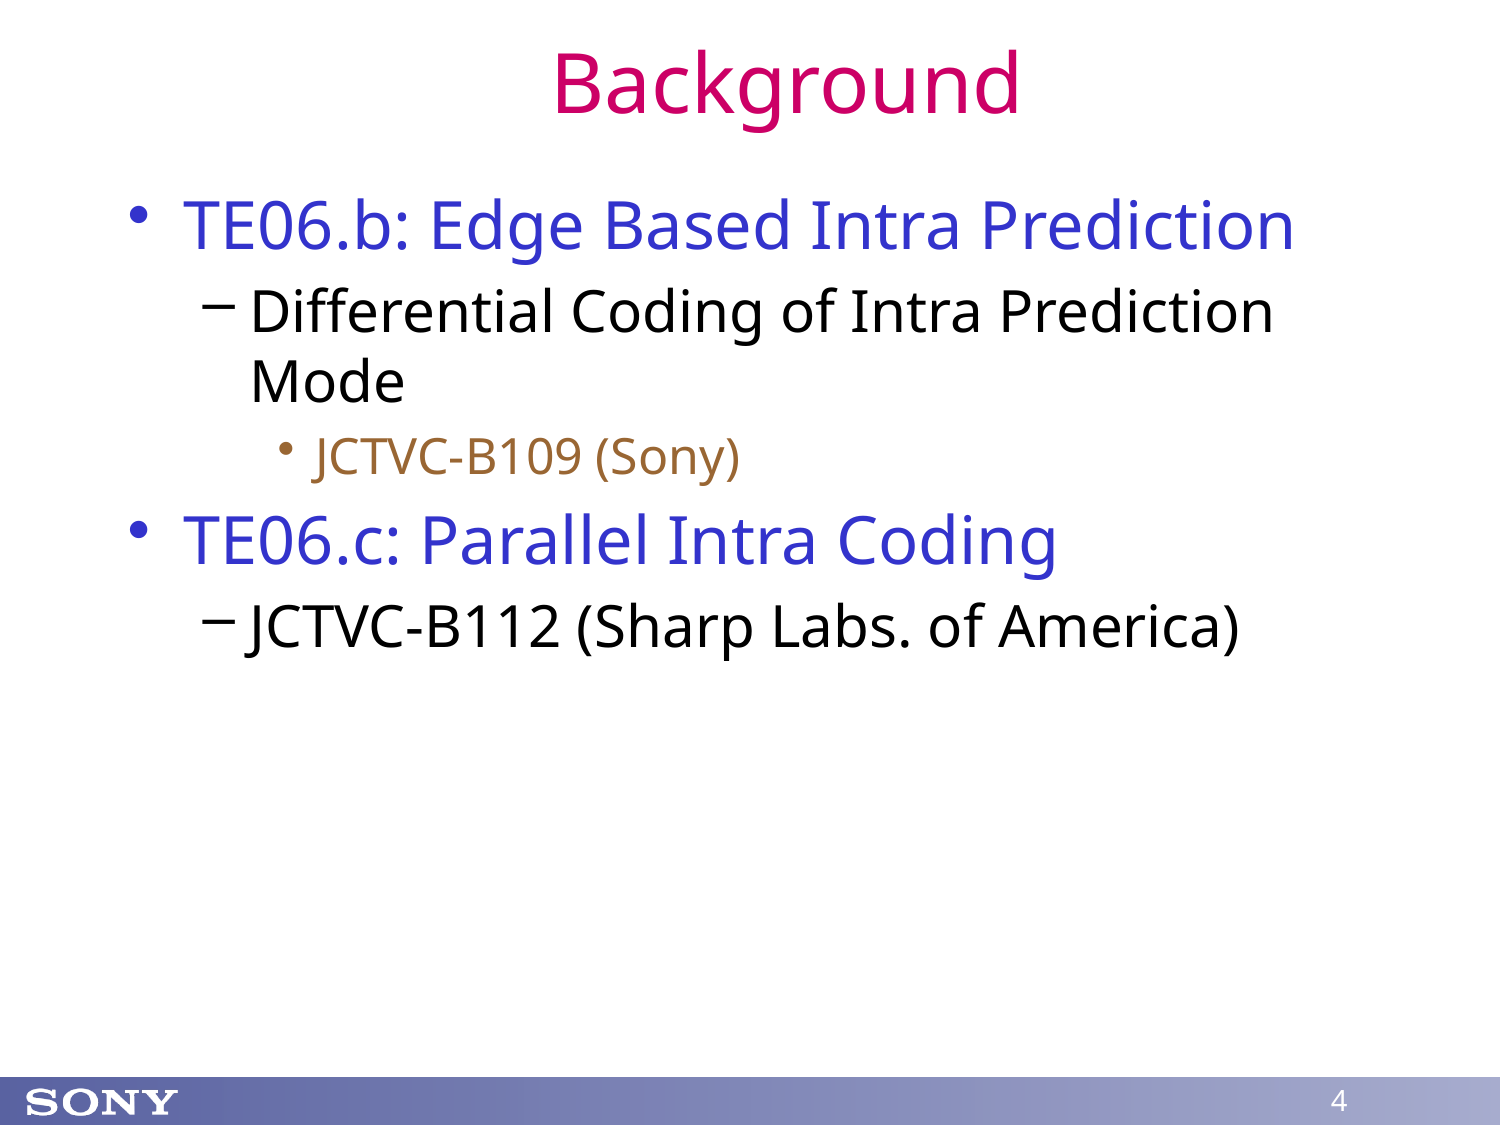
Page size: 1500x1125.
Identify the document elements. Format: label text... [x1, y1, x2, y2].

title Background [112, 21, 1463, 139]
list TE06.b: Edge Based Intra Prediction Differential Coding of Intra Prediction Mode JCTVC-B109 (Sony) TE06.c: Parallel Intra Coding JCTVC-B112 (Sharp Labs. of America) [112, 174, 1388, 1076]
slide_number 4 [1049, 1074, 1363, 1125]
picture [26, 1088, 178, 1116]
